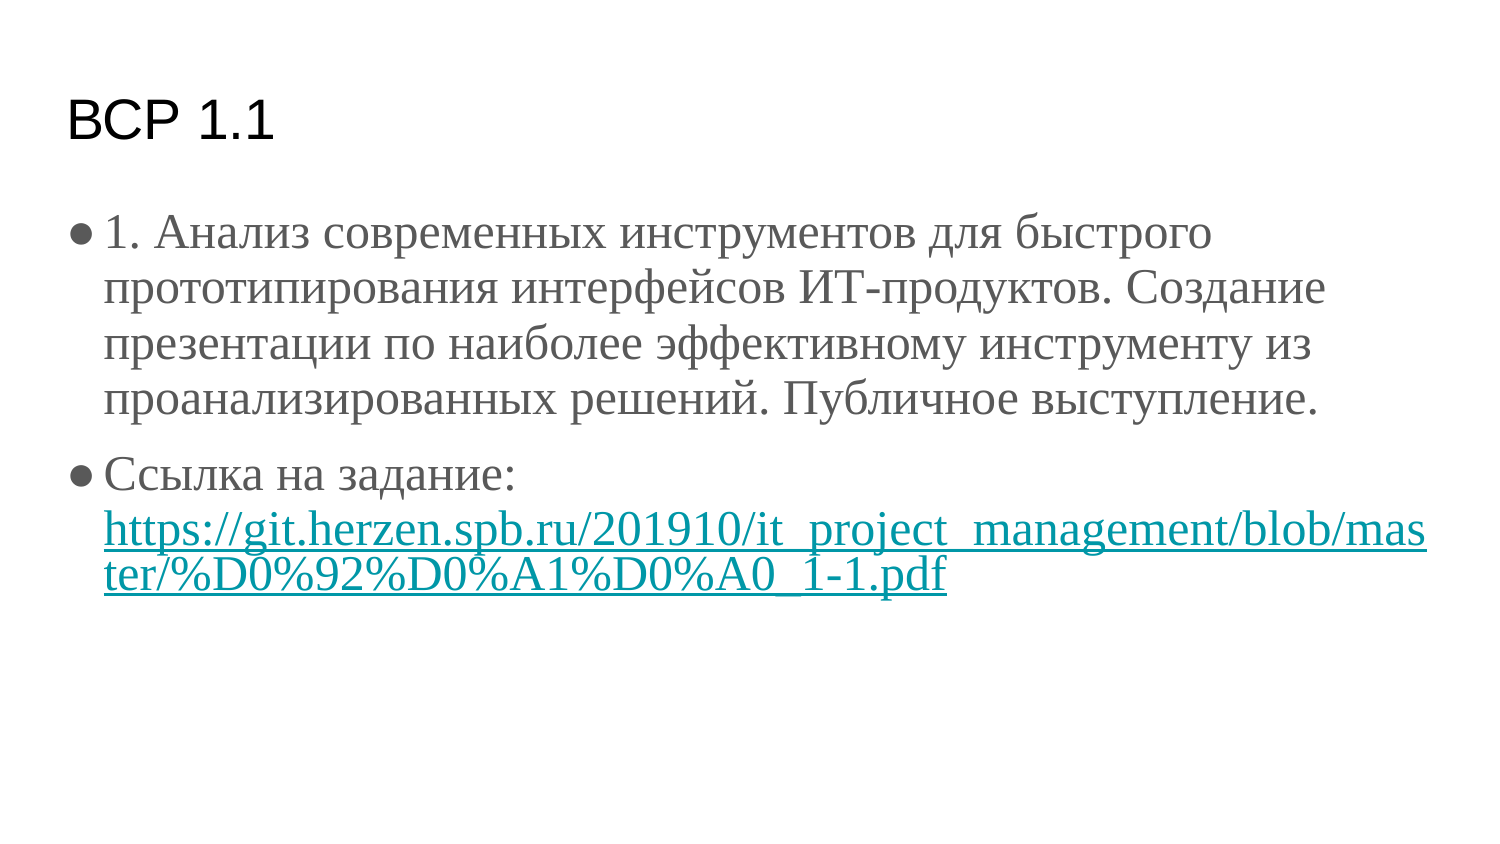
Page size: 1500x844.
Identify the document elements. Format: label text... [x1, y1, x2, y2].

title ВСР 1.1 [51, 72, 1449, 167]
list 1. Анализ современных инструментов для быстрого прототипирования интерфейсов ИТ-продуктов. Создание презентации по наиболее эффективному инструменту из проанализированных решений. Публичное выступление. Ссылка на задание: https://git.herzen.spb.ru/201910/it_project_management/blob/master/%D0%92%D0%A1%D0%A0_1-1.pdf [51, 189, 1449, 750]
